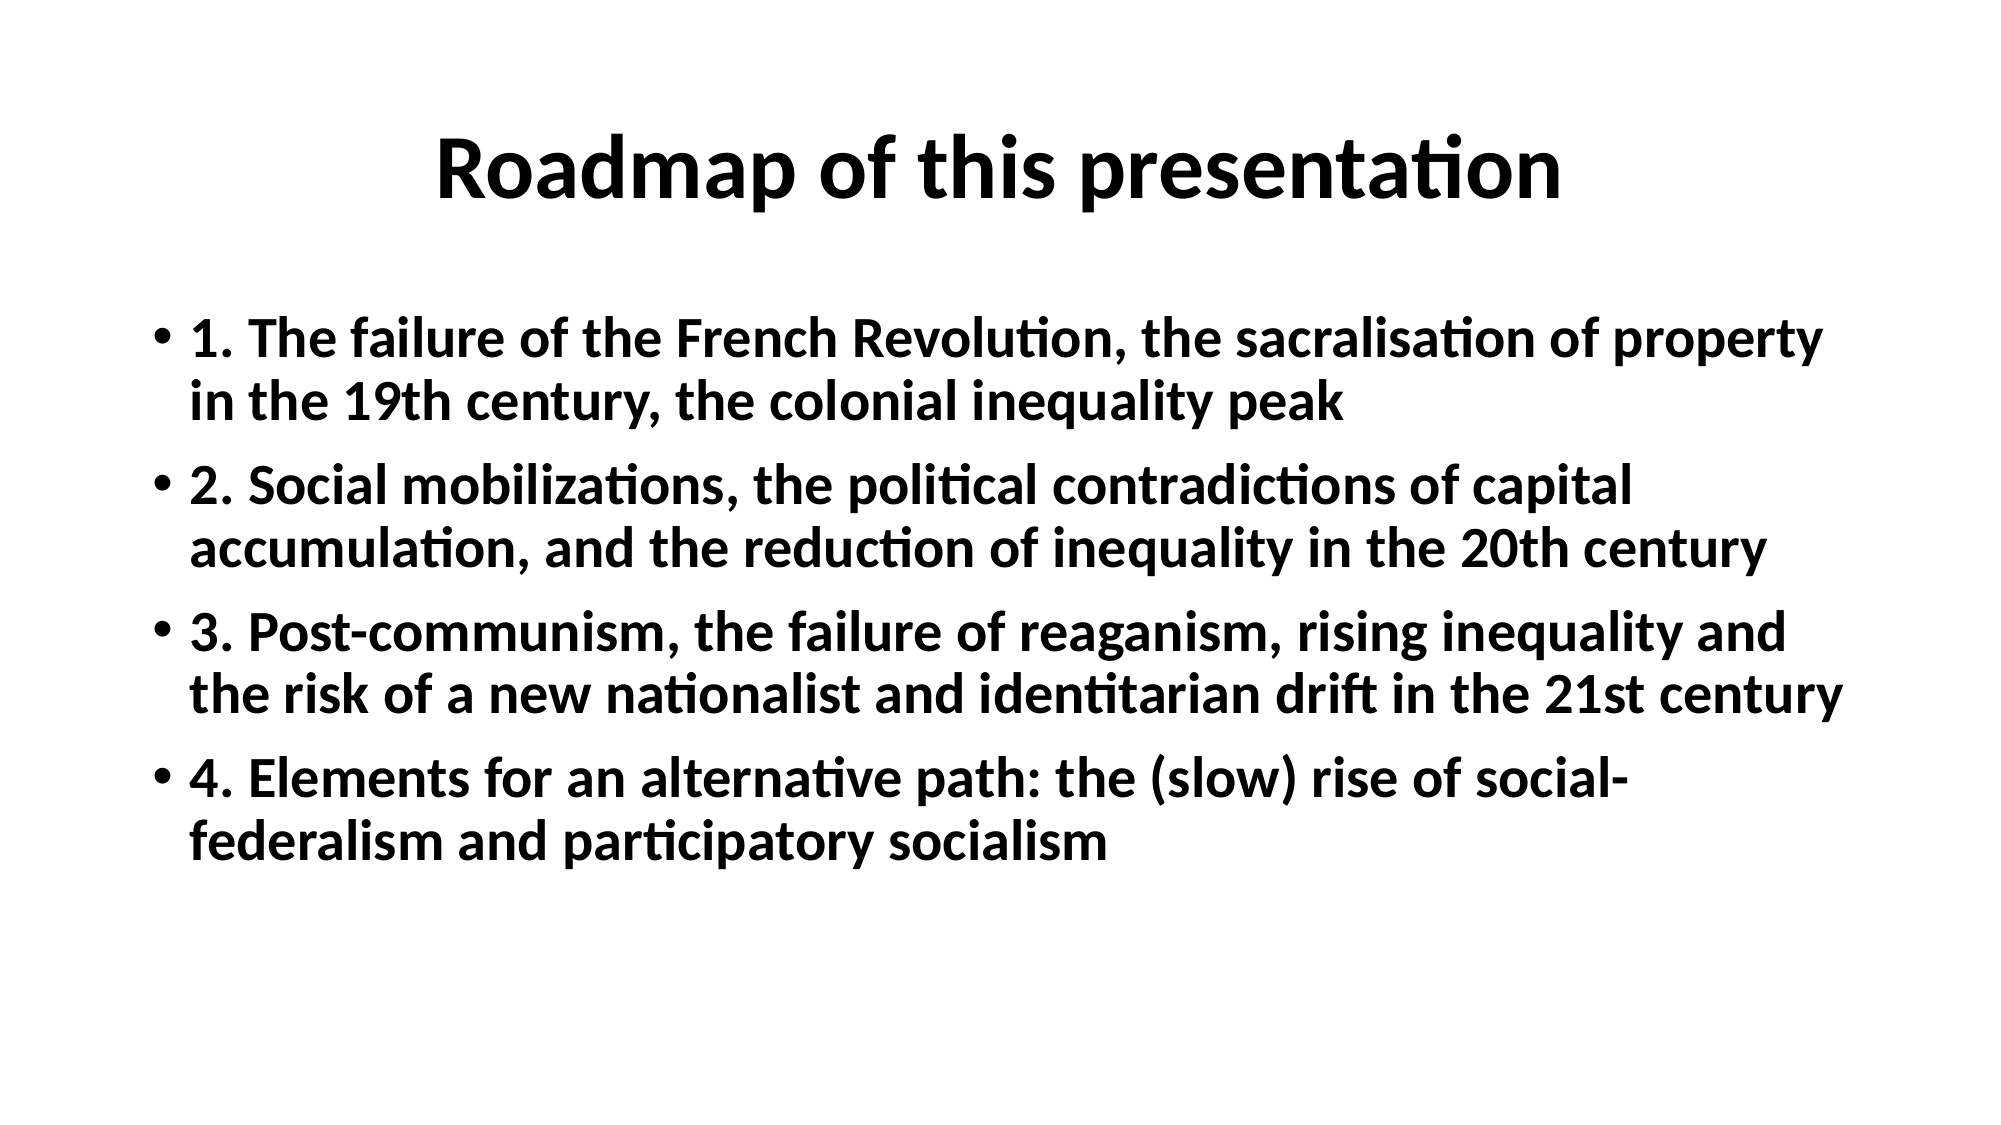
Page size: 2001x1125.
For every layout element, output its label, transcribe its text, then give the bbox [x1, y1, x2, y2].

title Roadmap of this presentation [137, 59, 1863, 278]
list 1. The failure of the French Revolution, the sacralisation of property in the 19th century, the colonial inequality peak 2. Social mobilizations, the political contradictions of capital accumulation, and the reduction of inequality in the 20th century 3. Post-communism, the failure of reaganism, rising inequality and the risk of a new nationalist and identitarian drift in the 21st century 4. Elements for an alternative path: the (slow) rise of social-federalism and participatory socialism [137, 300, 1887, 1018]
